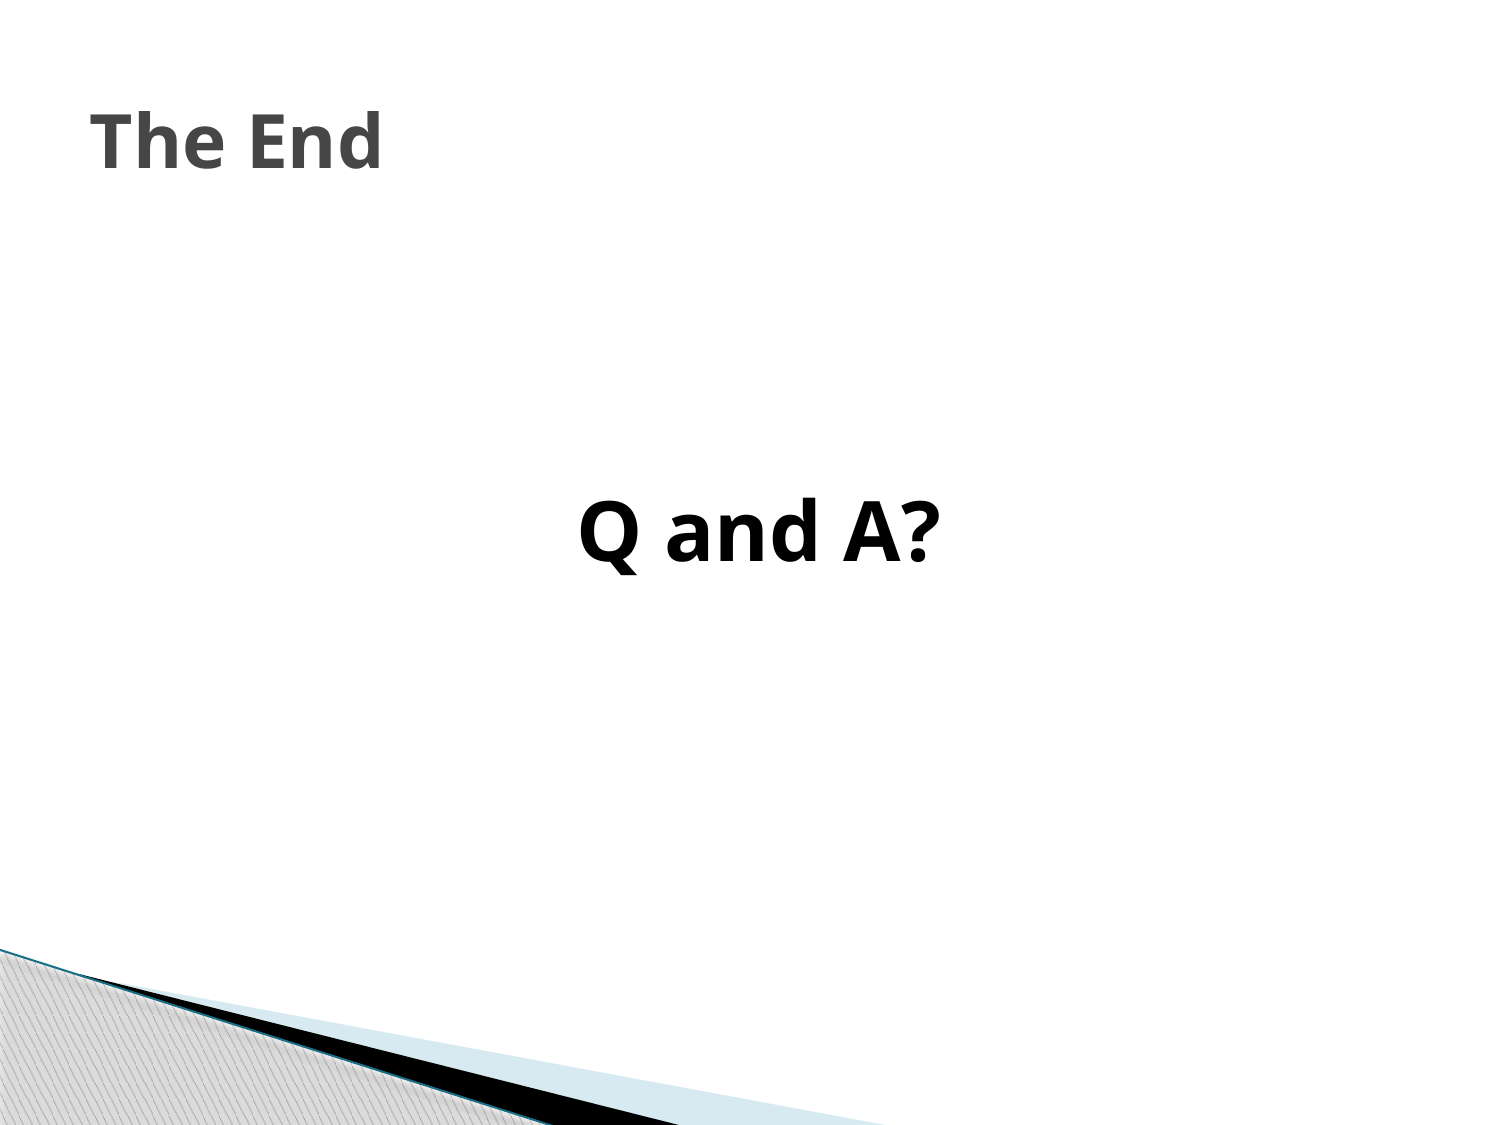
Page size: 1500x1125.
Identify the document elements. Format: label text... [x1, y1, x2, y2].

list Q and A? [75, 243, 1425, 986]
title The End [75, 45, 1425, 233]
